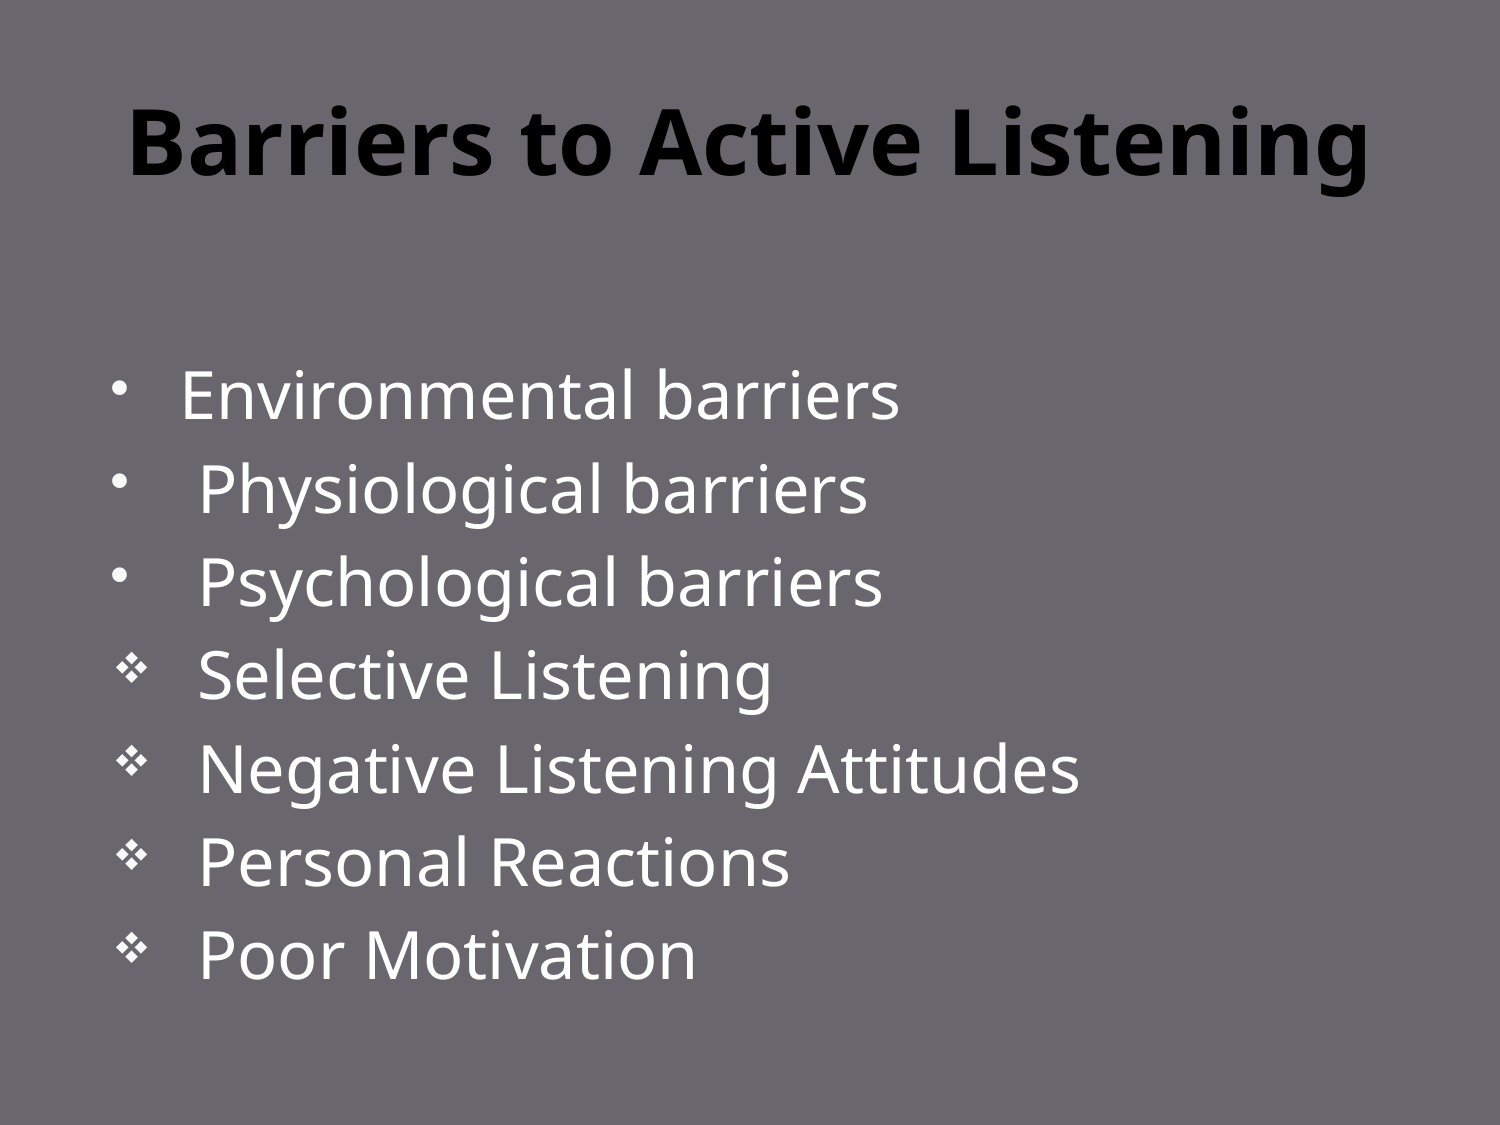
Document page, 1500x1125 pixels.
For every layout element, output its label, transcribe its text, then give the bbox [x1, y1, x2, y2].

list Environmental barriers Physiological barriers Psychological barriers Selective Listening Negative Listening Attitudes Personal Reactions Poor Motivation [75, 262, 1425, 1035]
title Barriers to Active Listening [75, 45, 1425, 233]
